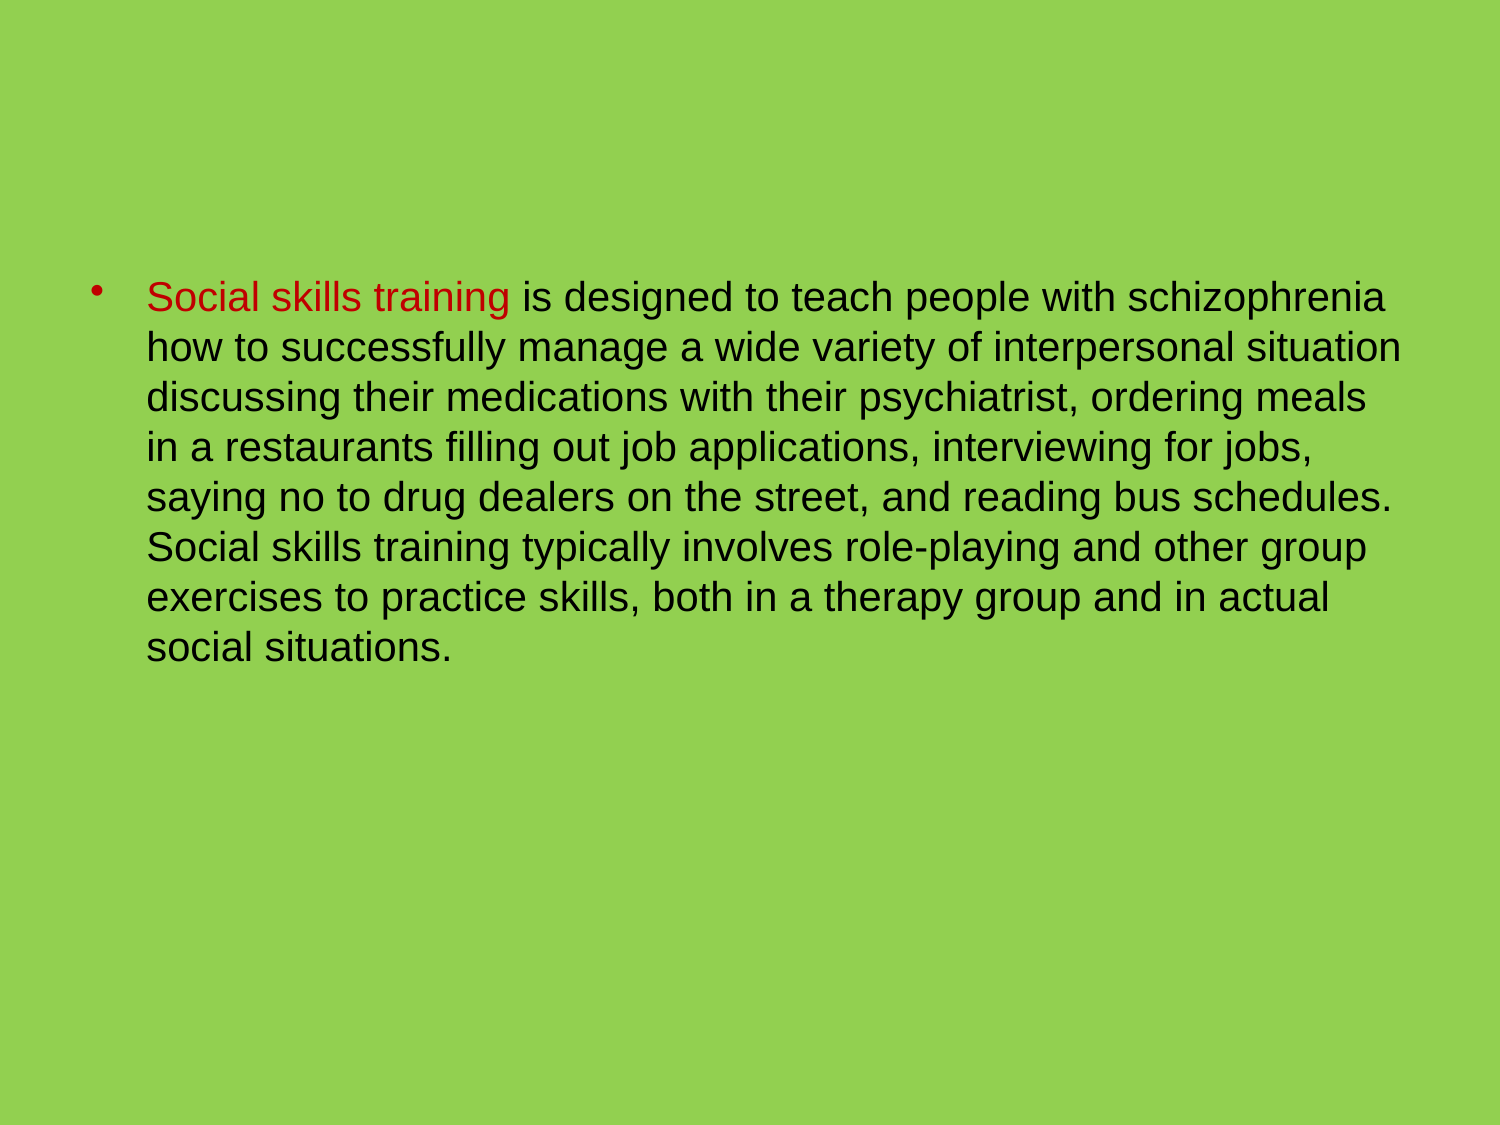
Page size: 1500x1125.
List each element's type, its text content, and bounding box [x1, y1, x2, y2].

list Social skills training is designed to teach people with schizophrenia how to successfully manage a wide variety of interpersonal situation discussing their medications with their psychiatrist, ordering meals in a restaurants filling out job applications, interviewing for jobs, saying no to drug dealers on the street, and reading bus schedules. Social skills training typically involves role-playing and other group exercises to practice skills, both in a therapy group and in actual social situations. [75, 262, 1425, 1005]
